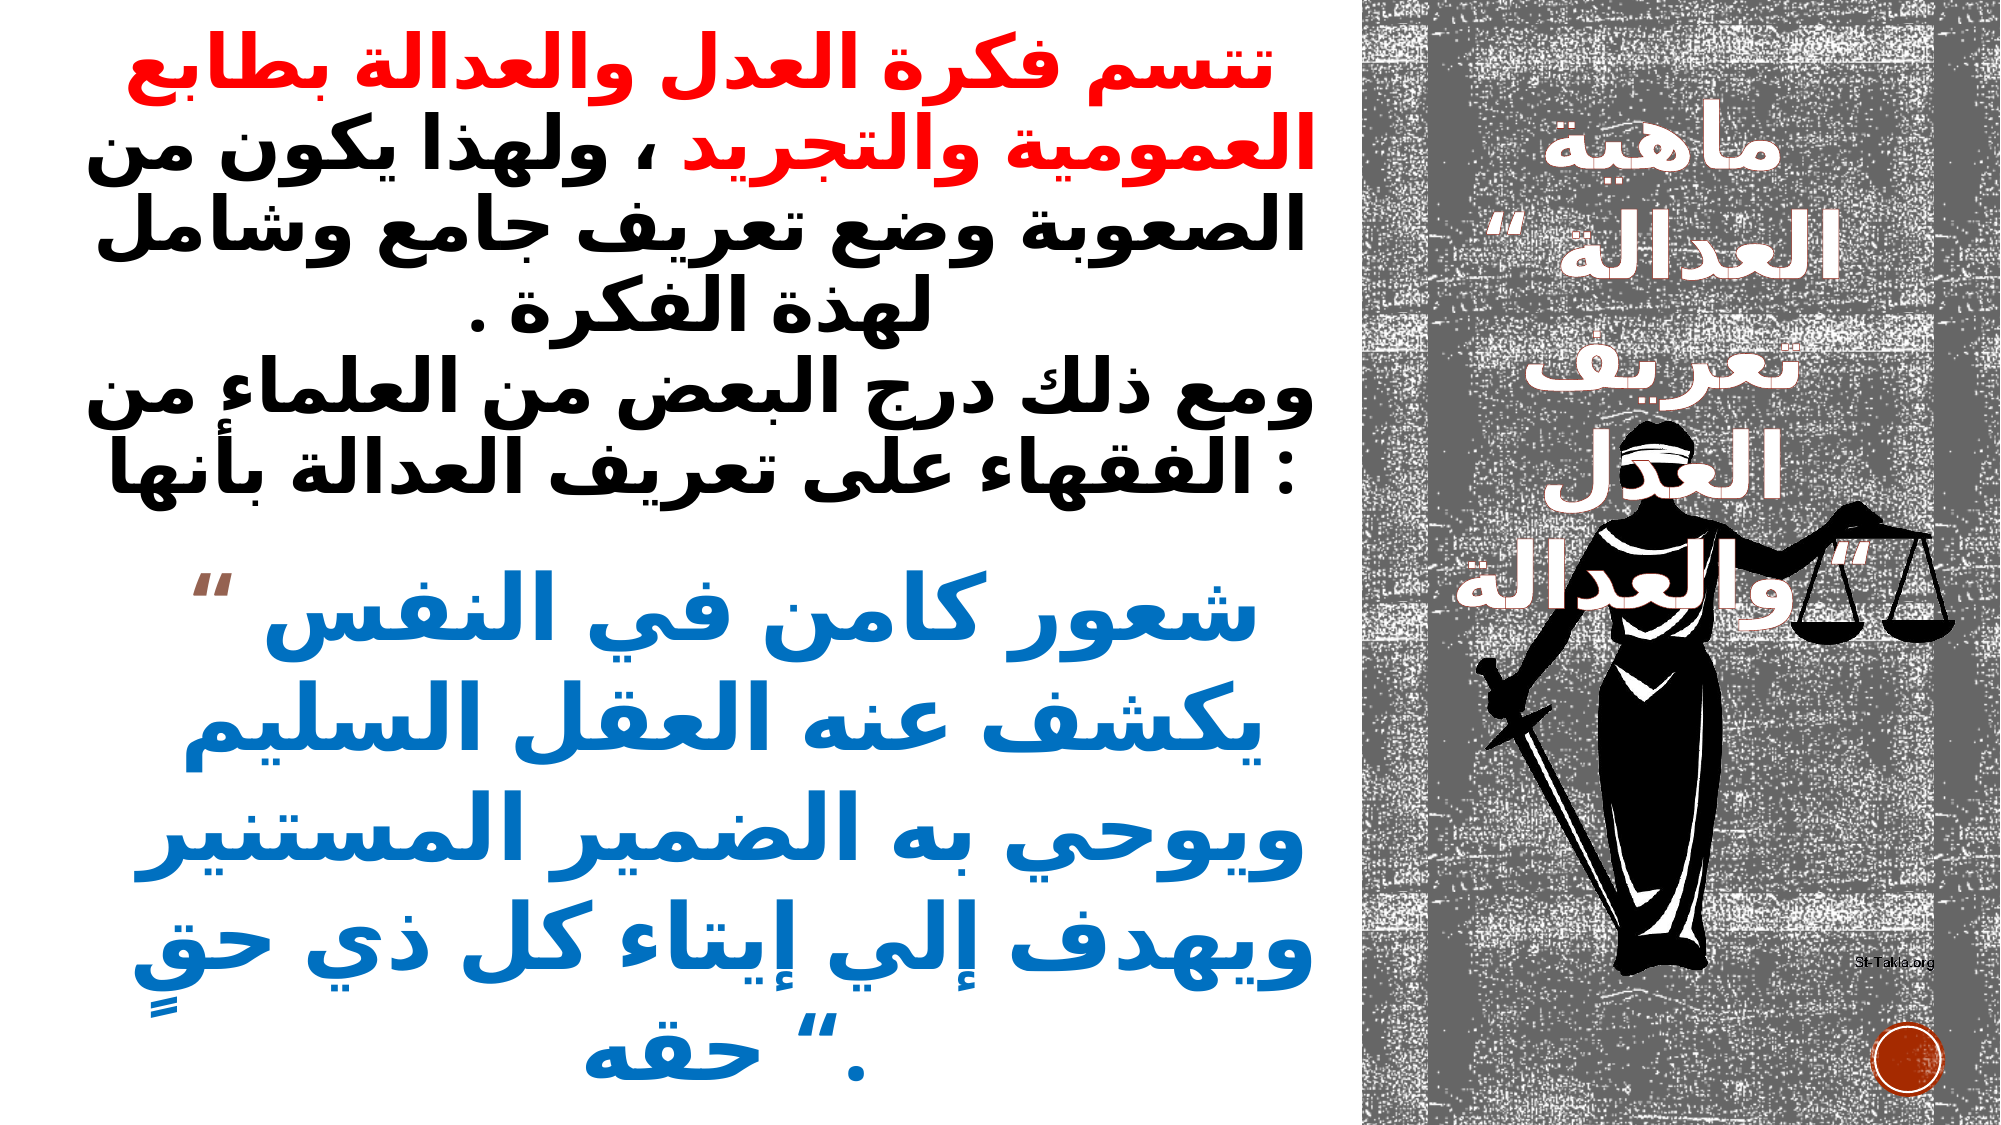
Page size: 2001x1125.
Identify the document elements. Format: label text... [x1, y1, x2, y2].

text_box ماهية العدالة “ تعريف العدل والعدالة “ [1370, 69, 1956, 635]
title تتسم فكرة العدل والعدالة بطابع العمومية والتجريد ، ولهذا يكون من الصعوبة وضع تعريف جامع وشامل لهذة الفكرة . ومع ذلك درج البعض من العلماء من الفقهاء على تعريف العدالة بأنها : [0, 69, 1370, 517]
text_box “ شعور كامن في النفس يكشف عنه العقل السليم ويوحي به الضمير المستنير ويهدف إلي إيتاء كل ذي حقٍ حقه “. [46, 541, 1404, 1106]
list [1474, 421, 1954, 980]
